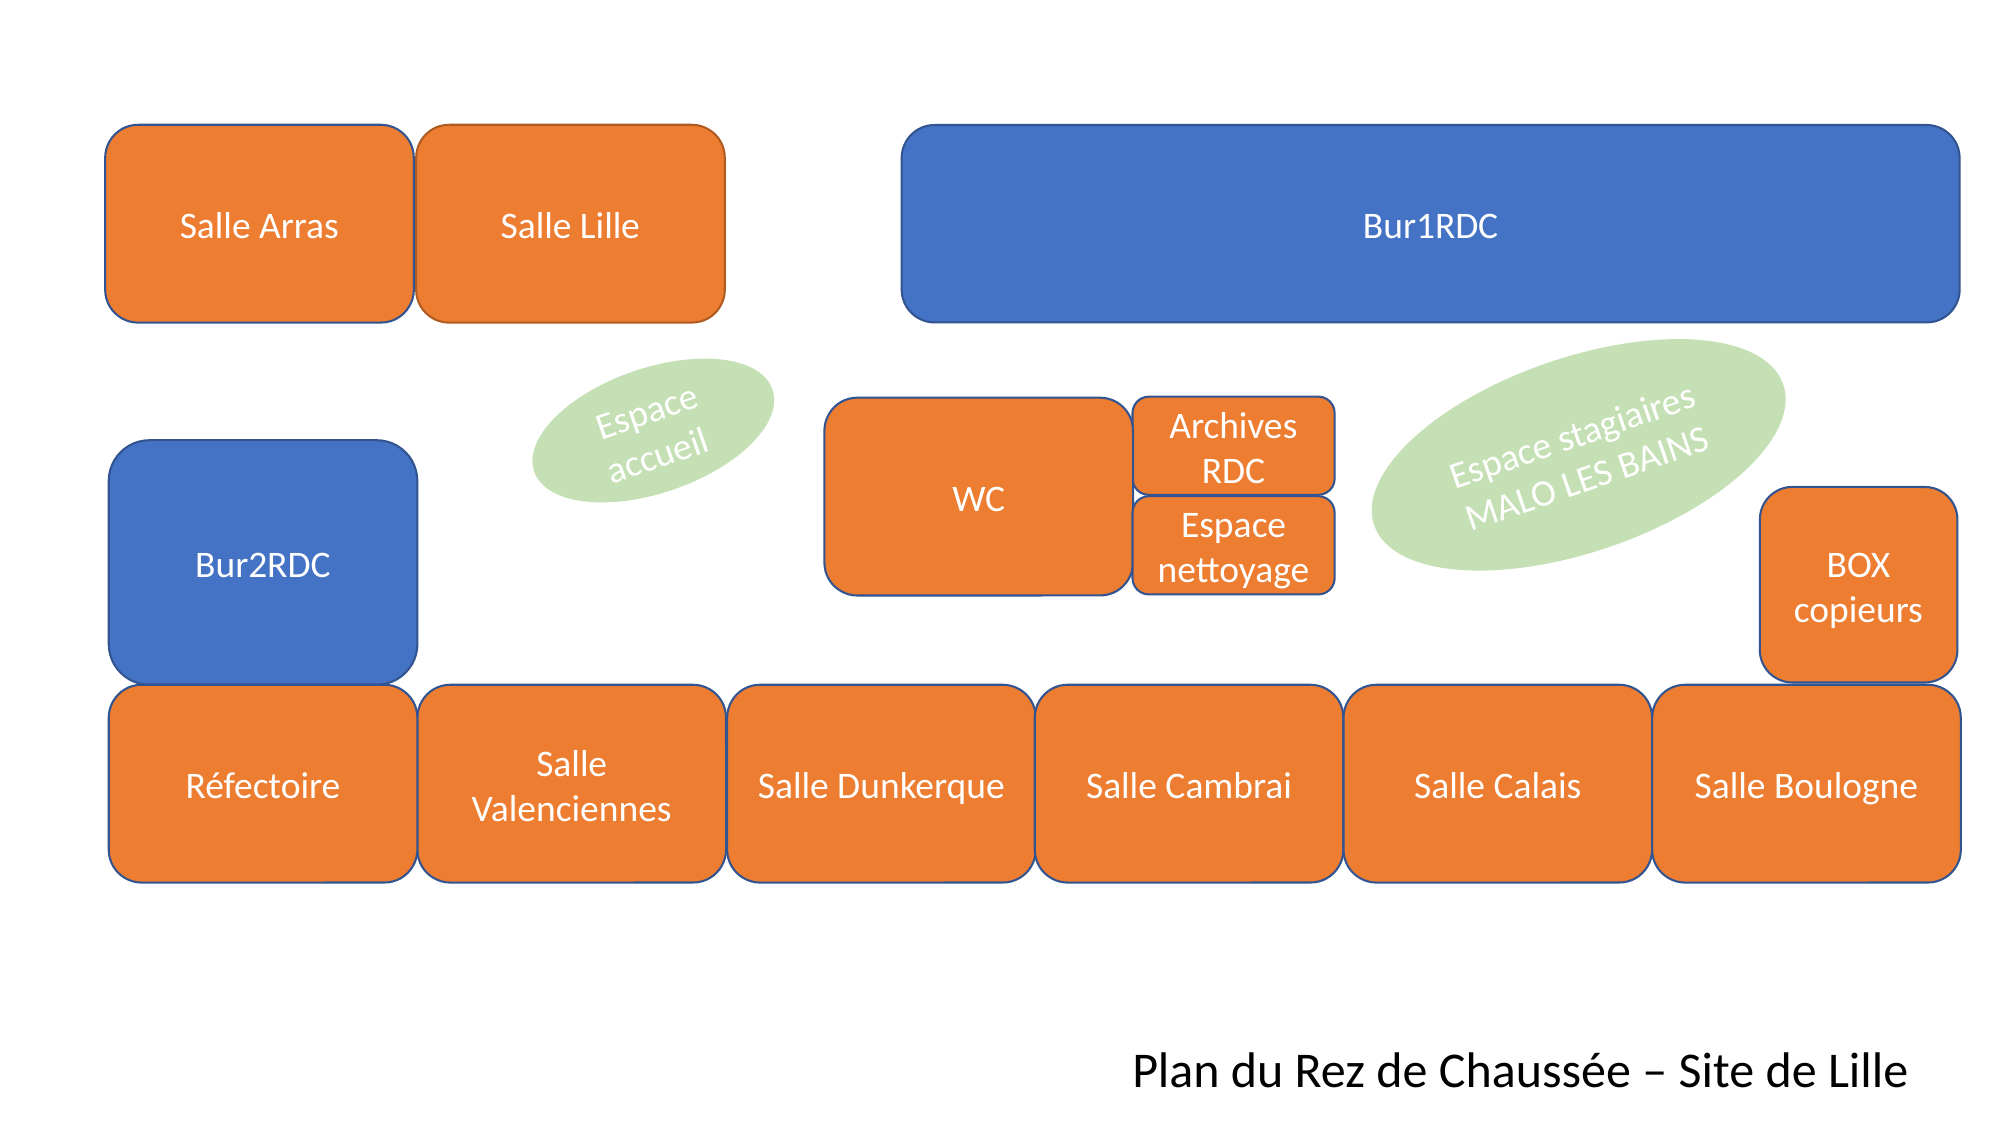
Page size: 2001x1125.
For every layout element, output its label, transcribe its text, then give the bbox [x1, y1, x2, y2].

text_box Salle Arras [104, 123, 415, 324]
text_box Salle Lille [415, 123, 726, 324]
text_box Bur1RDC [900, 123, 1961, 324]
text_box Bur2RDC [107, 439, 419, 684]
text_box Espace nettoyage [1131, 495, 1336, 596]
text_box Salle Cambrai [1033, 683, 1343, 884]
text_box Réfectoire [107, 683, 419, 884]
text_box Salle Valenciennes [417, 683, 727, 884]
text_box Espace accueil [532, 358, 775, 503]
text_box Archives RDC [1131, 395, 1336, 495]
text_box WC [823, 396, 1135, 597]
text_box Espace stagiaires MALO LES BAINS [1371, 339, 1786, 571]
text_box Salle Dunkerque [726, 683, 1035, 884]
text_box BOX copieurs [1758, 485, 1959, 684]
subtitle Plan du Rez de Chaussée – Site de Lille [776, 1036, 2000, 1109]
text_box Salle Calais [1342, 683, 1652, 884]
text_box Salle Boulogne [1651, 683, 1962, 884]
